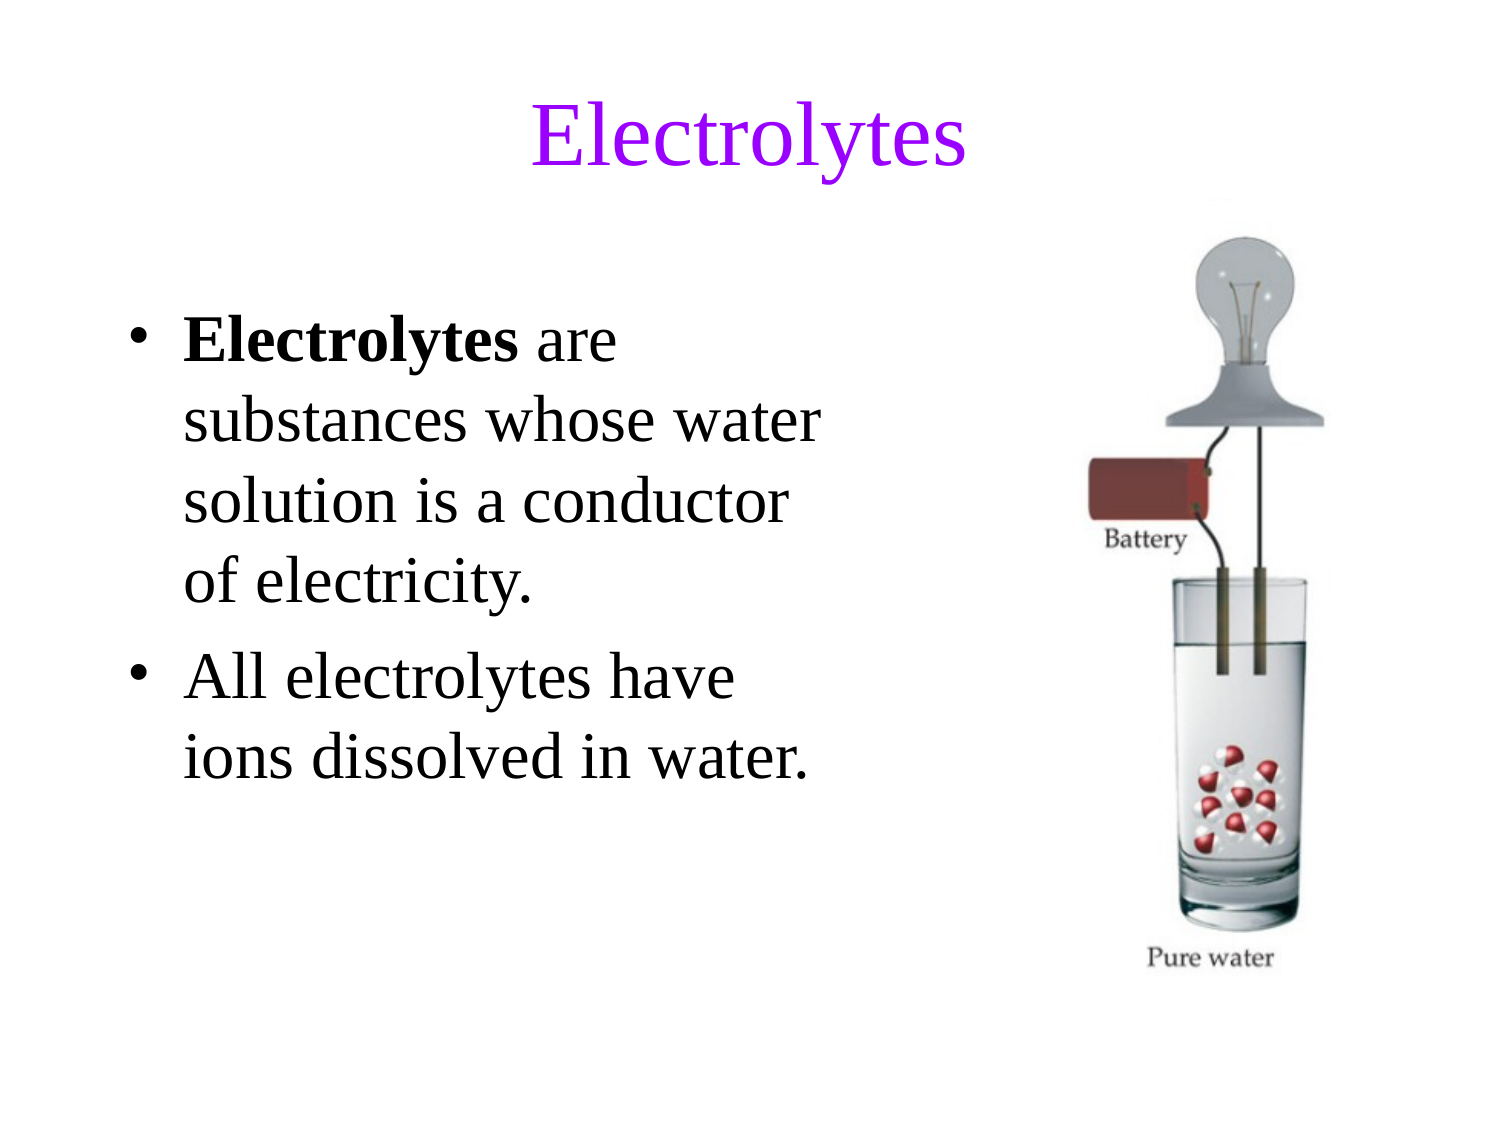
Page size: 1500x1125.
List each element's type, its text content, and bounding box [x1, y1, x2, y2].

picture [987, 199, 1438, 976]
text_box Electrolytes [112, 34, 1388, 223]
text_box Electrolytes are substances whose water solution is a conductor of electricity. All electrolytes have ions dissolved in water. [112, 287, 863, 1000]
